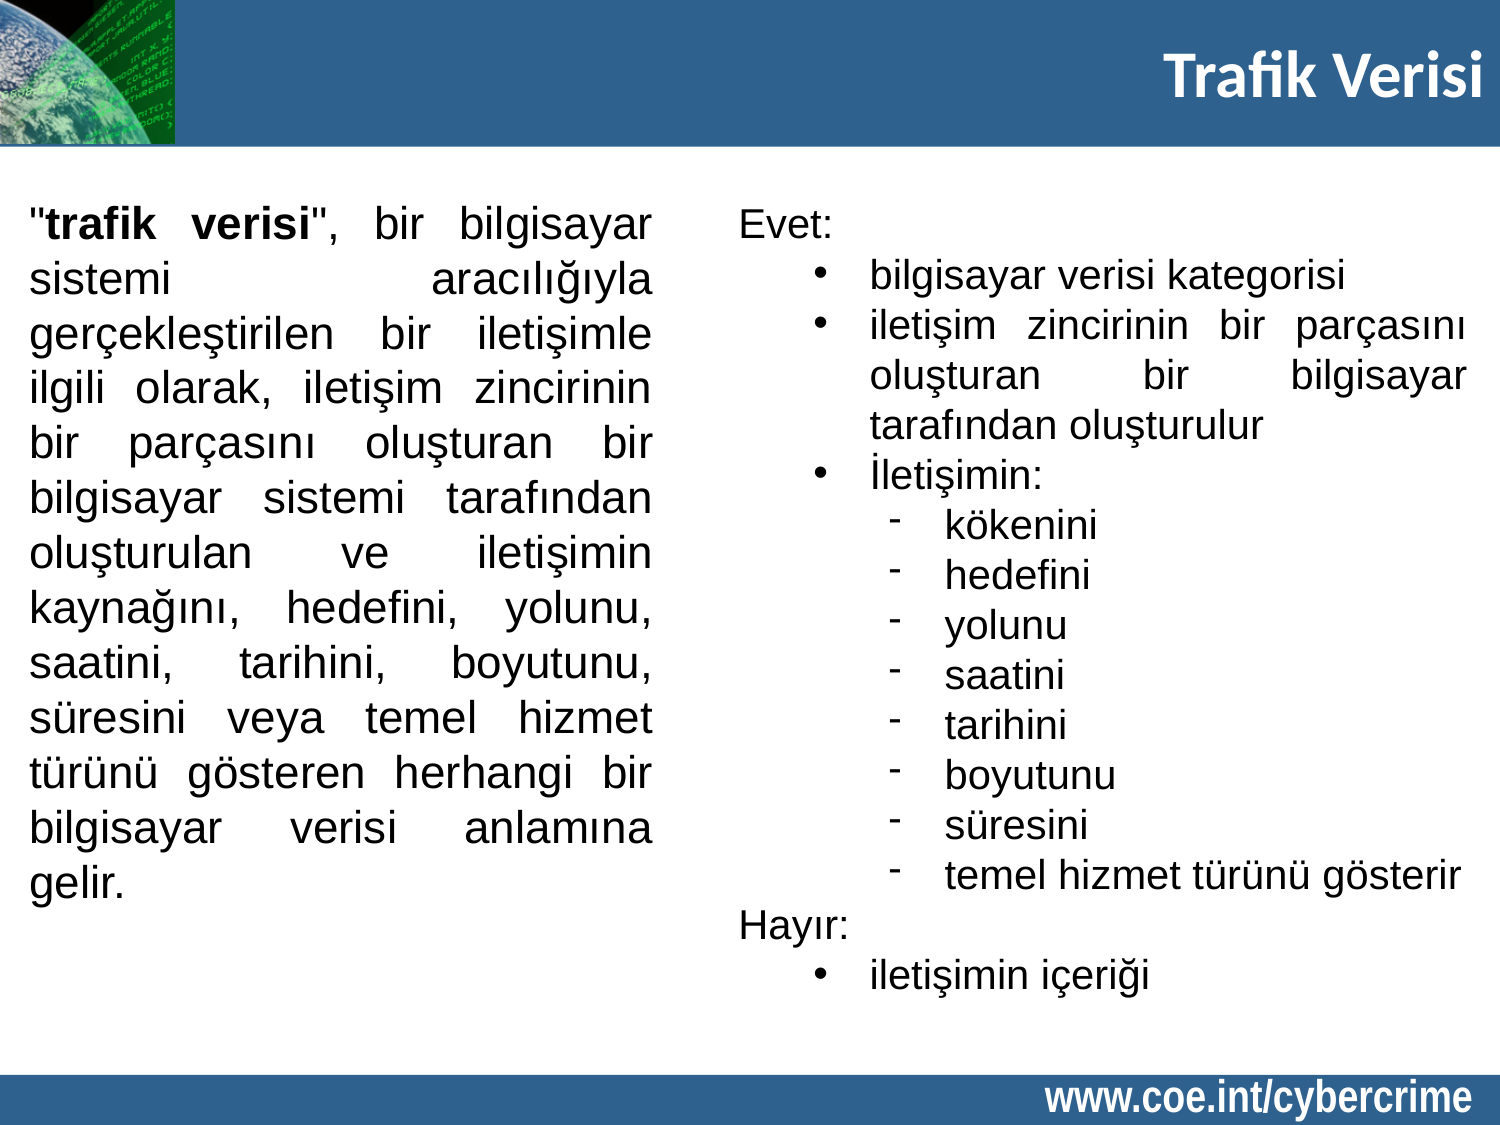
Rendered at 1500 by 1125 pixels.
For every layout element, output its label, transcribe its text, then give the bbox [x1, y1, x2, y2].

text_box Evet: bilgisayar verisi kategorisi iletişim zincirinin bir parçasını oluşturan bir bilgisayar tarafından oluşturulur İletişimin: kökenini hedefini yolunu saatini tarihini boyutunu süresini temel hizmet türünü gösterir Hayır: iletişimin içeriği [723, 189, 1483, 1006]
text_box "trafik verisi", bir bilgisayar sistemi aracılığıyla gerçekleştirilen bir iletişimle ilgili olarak, iletişim zincirinin bir parçasını oluşturan bir bilgisayar sistemi tarafından oluşturulan ve iletişimin kaynağını, hedefini, yolunu, saatini, tarihini, boyutunu, süresini veya temel hizmet türünü gösteren herhangi bir bilgisayar verisi anlamına gelir. [14, 185, 669, 916]
text_box Trafik Verisi [177, 0, 1500, 149]
text_box www.coe.int/cybercrime [1030, 1059, 1500, 1125]
text_box [0, 1073, 1030, 1125]
picture [0, 0, 175, 144]
